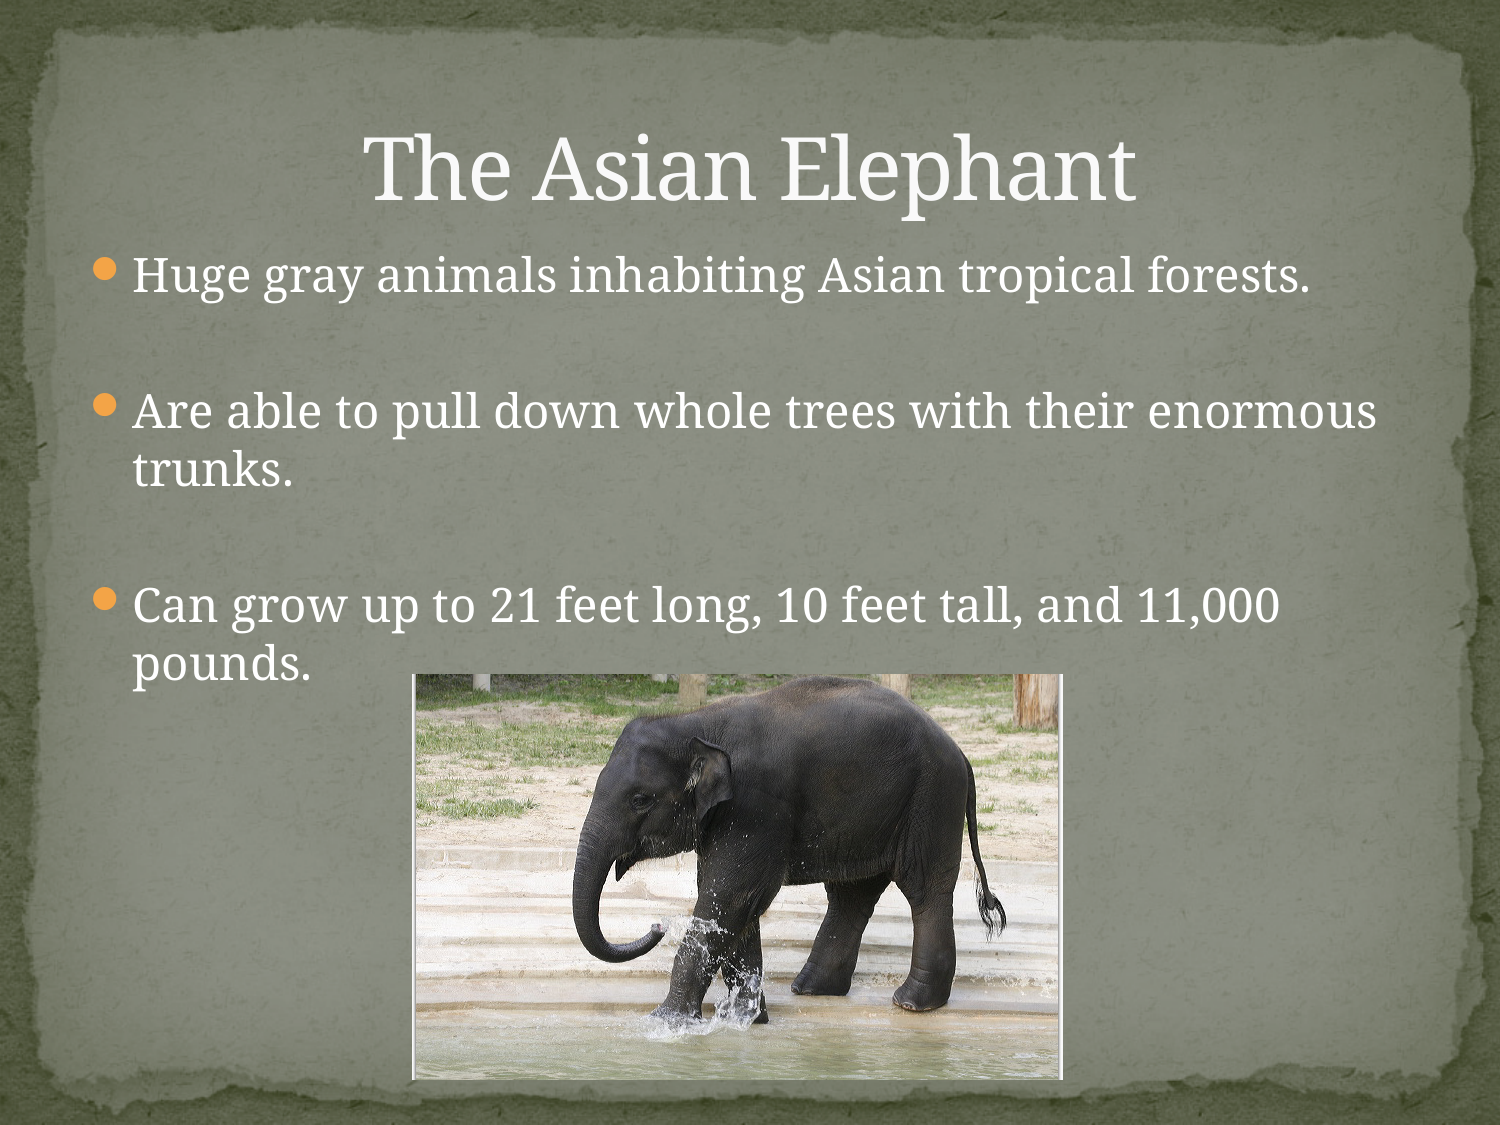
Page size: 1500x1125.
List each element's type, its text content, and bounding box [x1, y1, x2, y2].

picture [412, 674, 1063, 1080]
title The Asian Elephant [74, 24, 1425, 225]
list Huge gray animals inhabiting Asian tropical forests. Are able to pull down whole trees with their enormous trunks. Can grow up to 21 feet long, 10 feet tall, and 11,000 pounds. [75, 237, 1425, 700]
